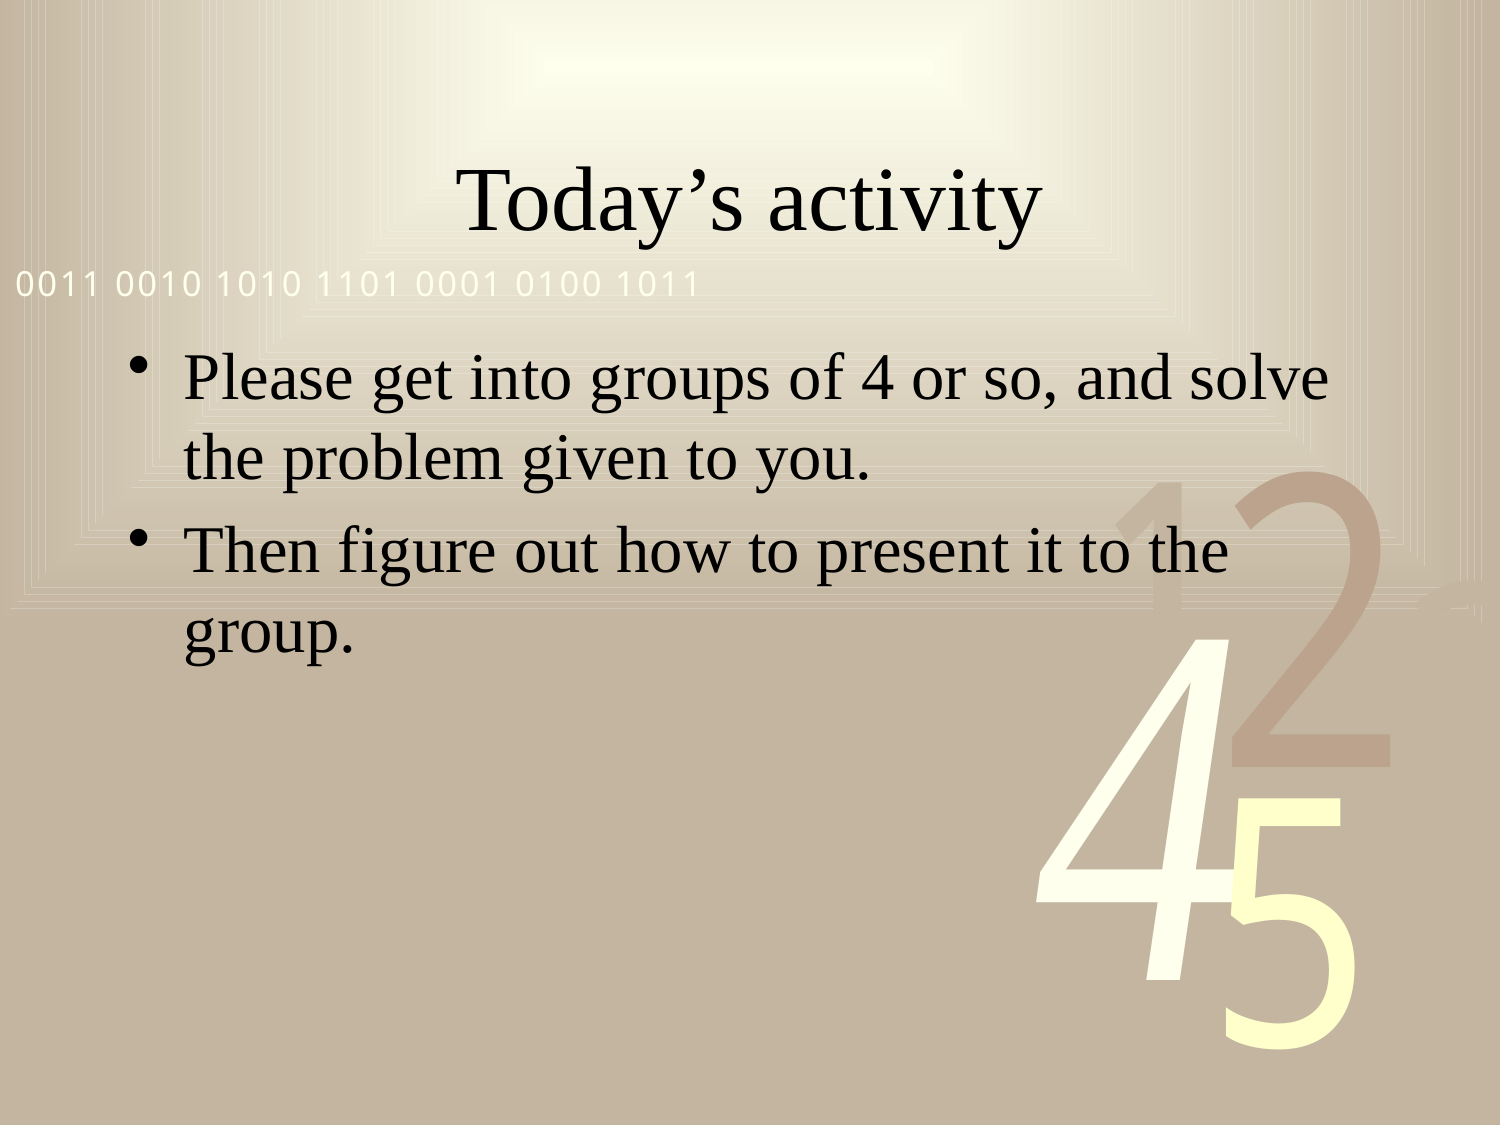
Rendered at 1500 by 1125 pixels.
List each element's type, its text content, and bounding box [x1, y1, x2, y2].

list Please get into groups of 4 or so, and solve the problem given to you. Then figure out how to present it to the group. [112, 324, 1388, 1001]
title Today’s activity [112, 99, 1388, 288]
